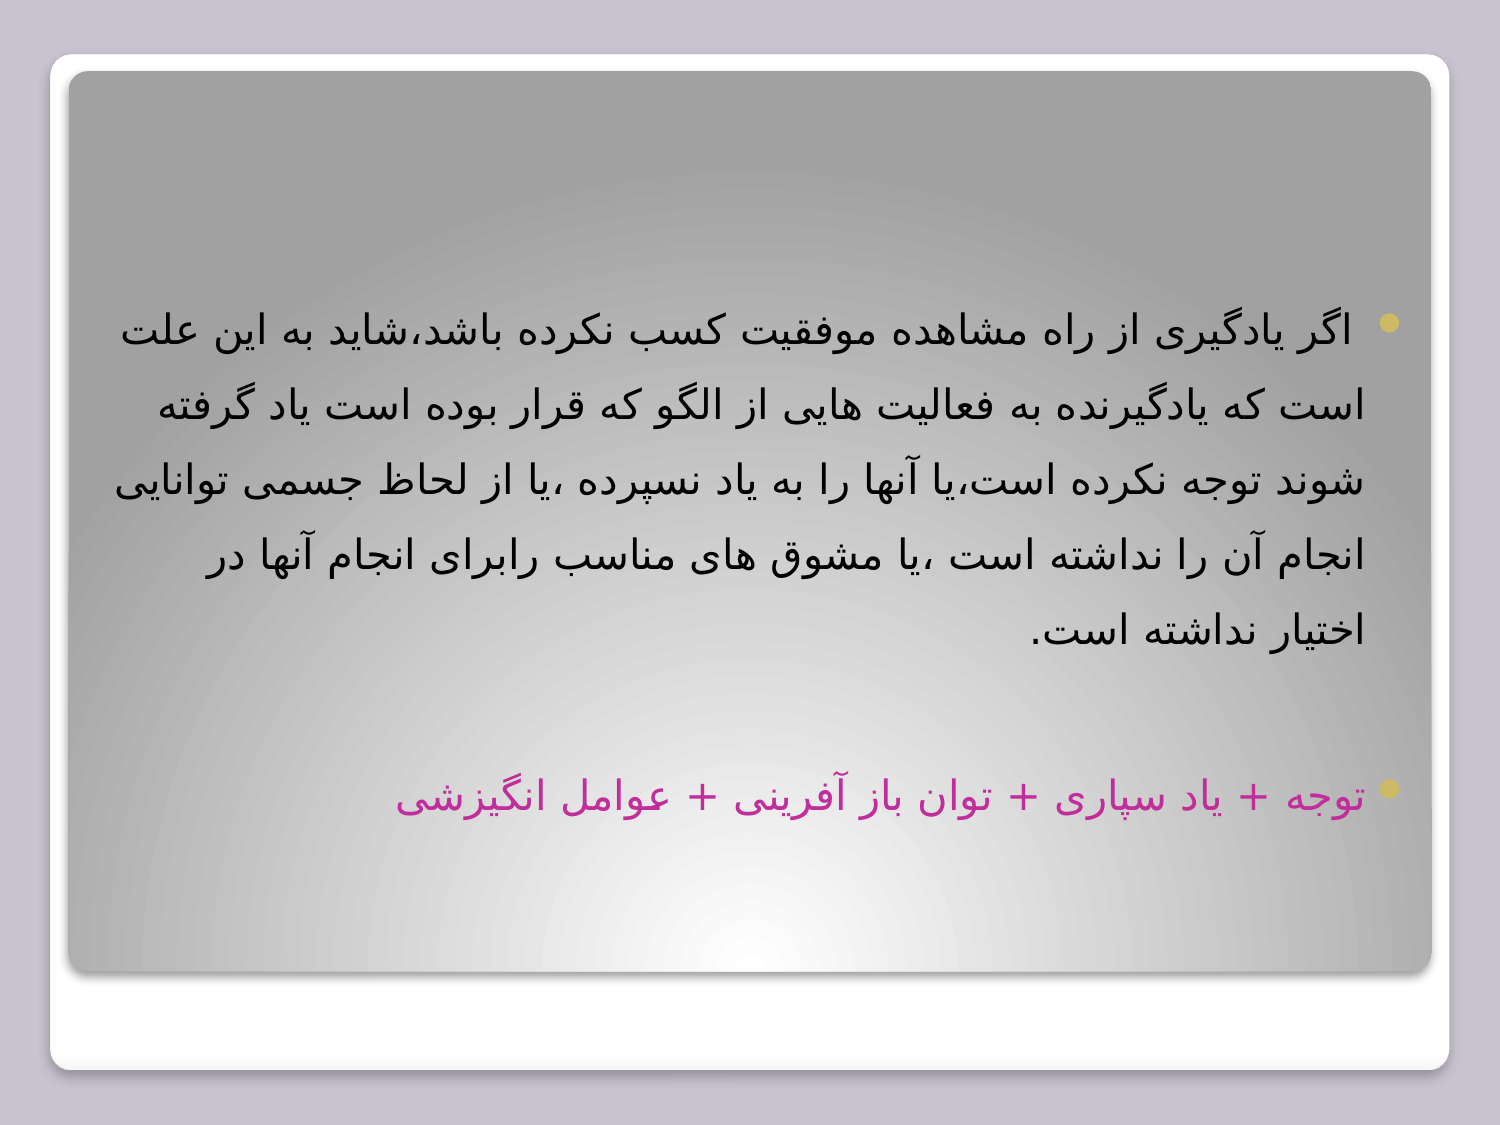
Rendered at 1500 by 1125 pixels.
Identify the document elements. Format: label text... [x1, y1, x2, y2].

list اگر یادگیری از راه مشاهده موفقیت کسب نکرده باشد،شاید به این علت است که یادگیرنده به فعالیت هایی از الگو که قرار بوده است یاد گرفته شوند توجه نکرده است،یا آنها را به یاد نسپرده ،یا از لحاظ جسمی توانایی انجام آن را نداشته است ،یا مشوق های مناسب رابرای انجام آنها در اختیار نداشته است. توجه + یاد سپاری + توان باز آفرینی + عوامل انگیزشی [82, 262, 1425, 850]
